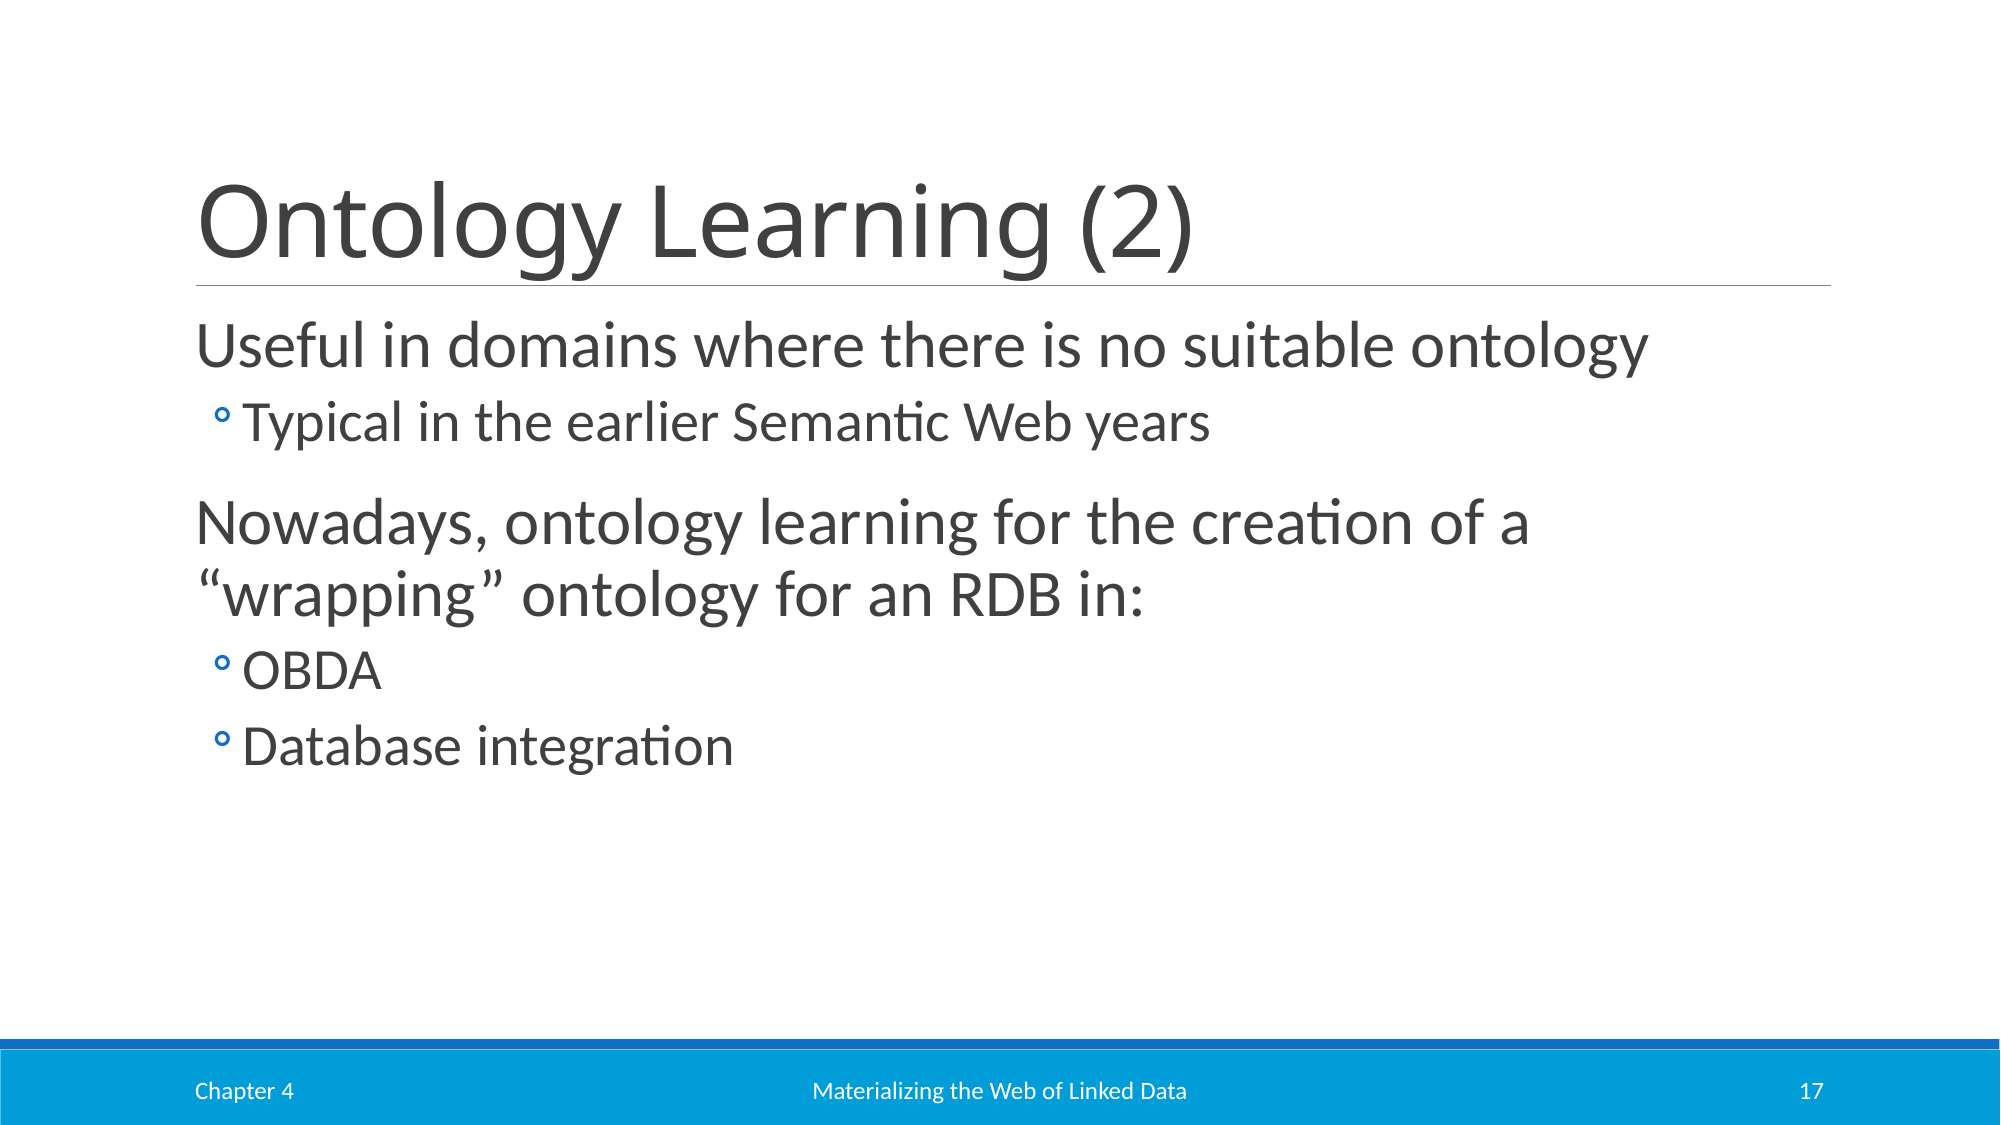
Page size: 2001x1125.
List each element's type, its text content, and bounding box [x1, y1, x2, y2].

slide_number 17 [1624, 1059, 1840, 1120]
footer Materializing the Web of Linked Data [604, 1059, 1396, 1120]
slide_number Chapter 4 [180, 1059, 586, 1120]
title Ontology Learning (2) [180, 47, 1830, 285]
list Useful in domains where there is no suitable ontology Typical in the earlier Semantic Web years Nowadays, ontology learning for the creation of a “wrapping” ontology for an RDB in: OBDA Database integration [180, 302, 1830, 963]
